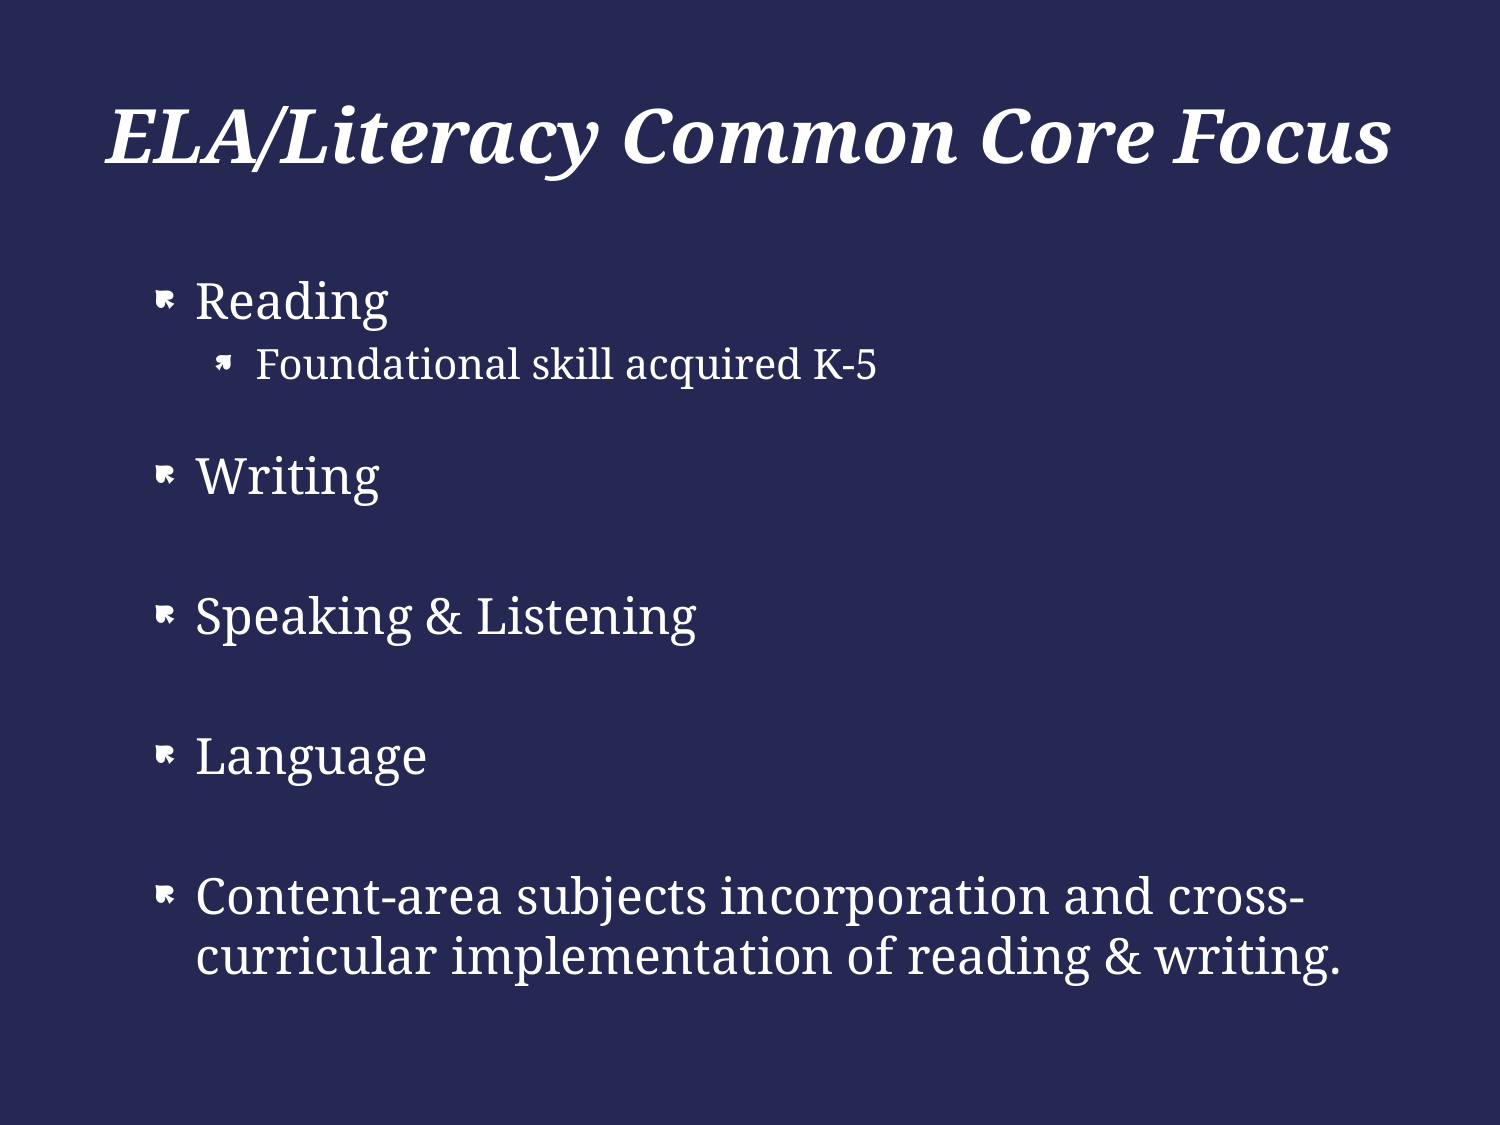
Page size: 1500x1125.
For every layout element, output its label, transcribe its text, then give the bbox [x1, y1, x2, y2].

title ELA/Literacy Common Core Focus [0, 35, 1500, 186]
list Reading Foundational skill acquired K-5 Writing Speaking & Listening Language Content-area subjects incorporation and cross-curricular implementation of reading & writing. [135, 357, 1500, 1032]
